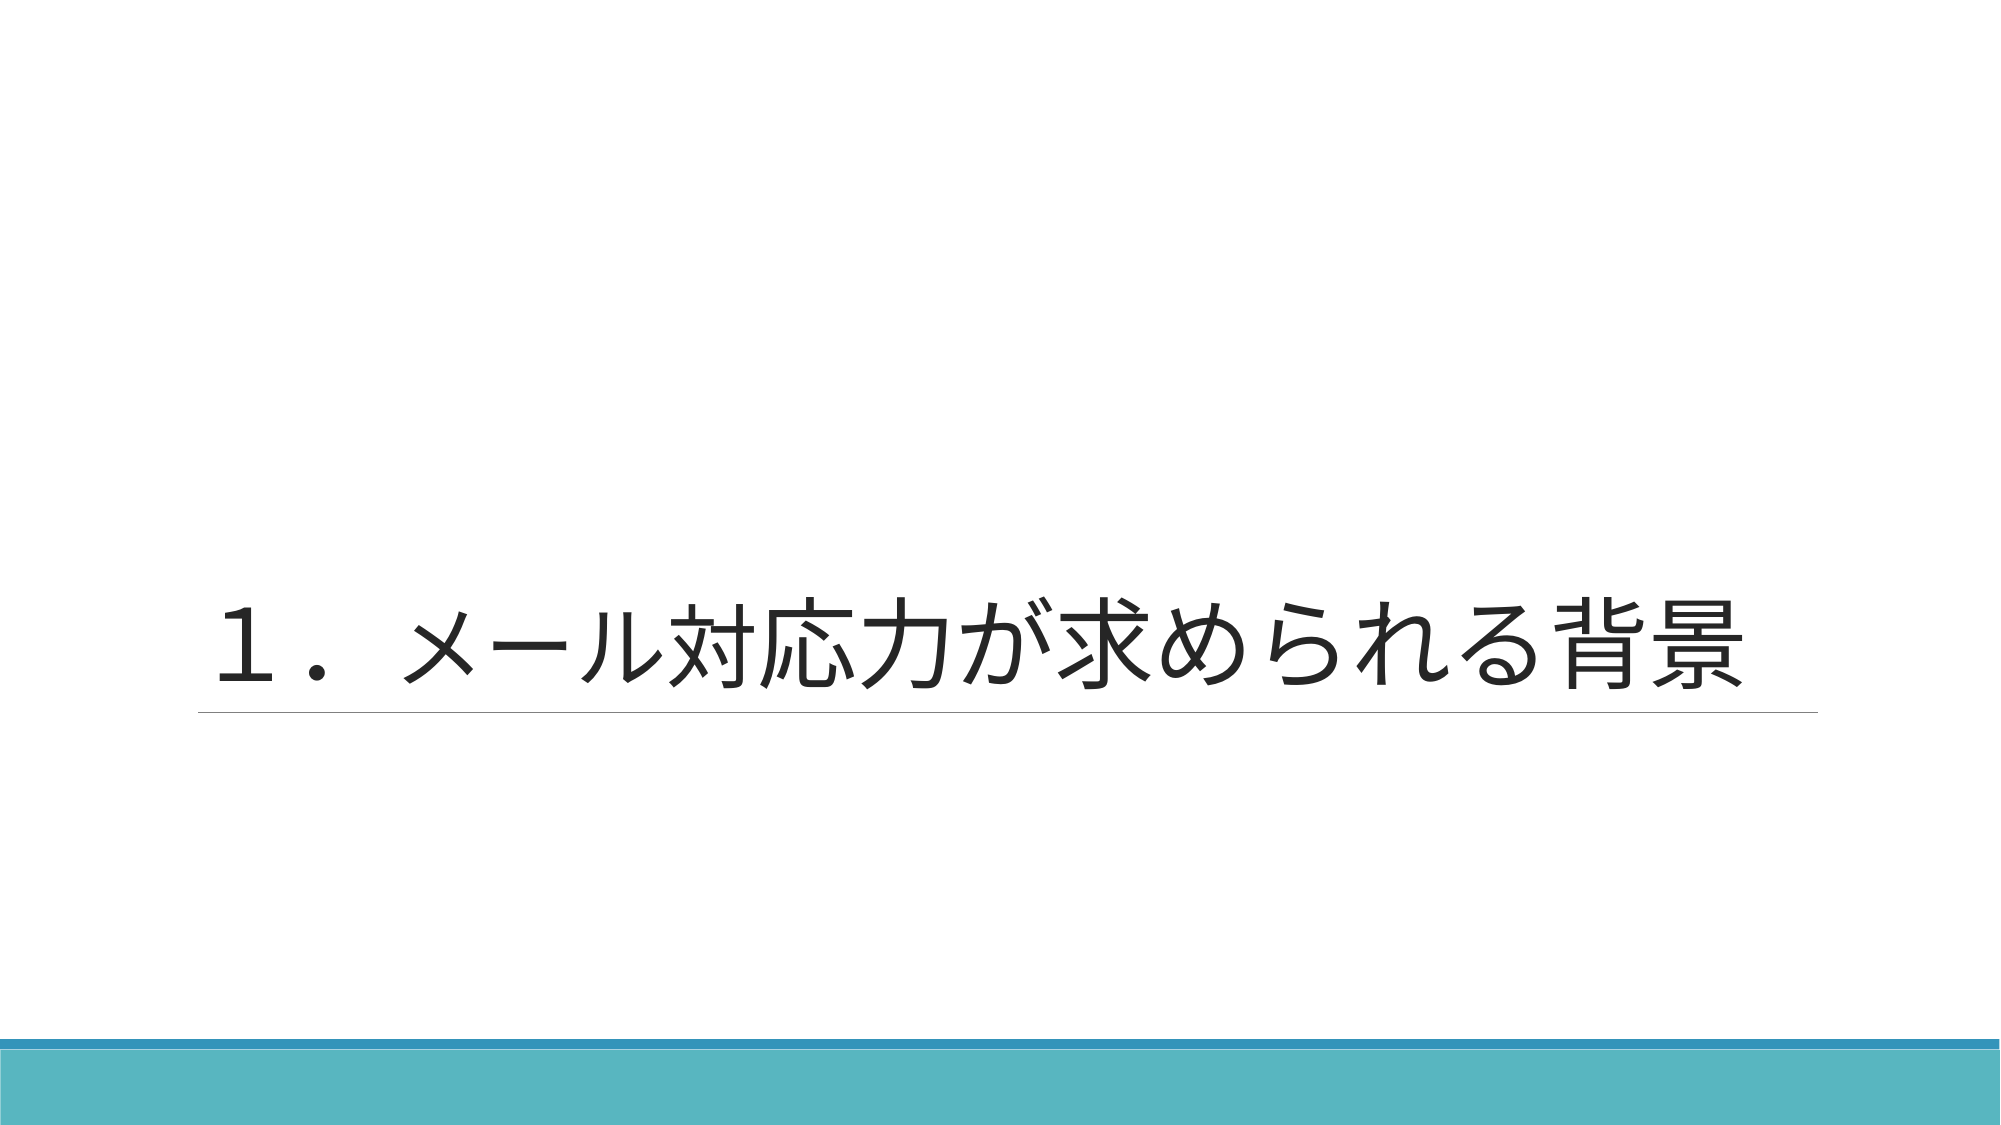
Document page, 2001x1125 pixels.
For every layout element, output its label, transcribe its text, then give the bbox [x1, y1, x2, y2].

title １．メール対応力が求められる背景 [180, 124, 1830, 710]
